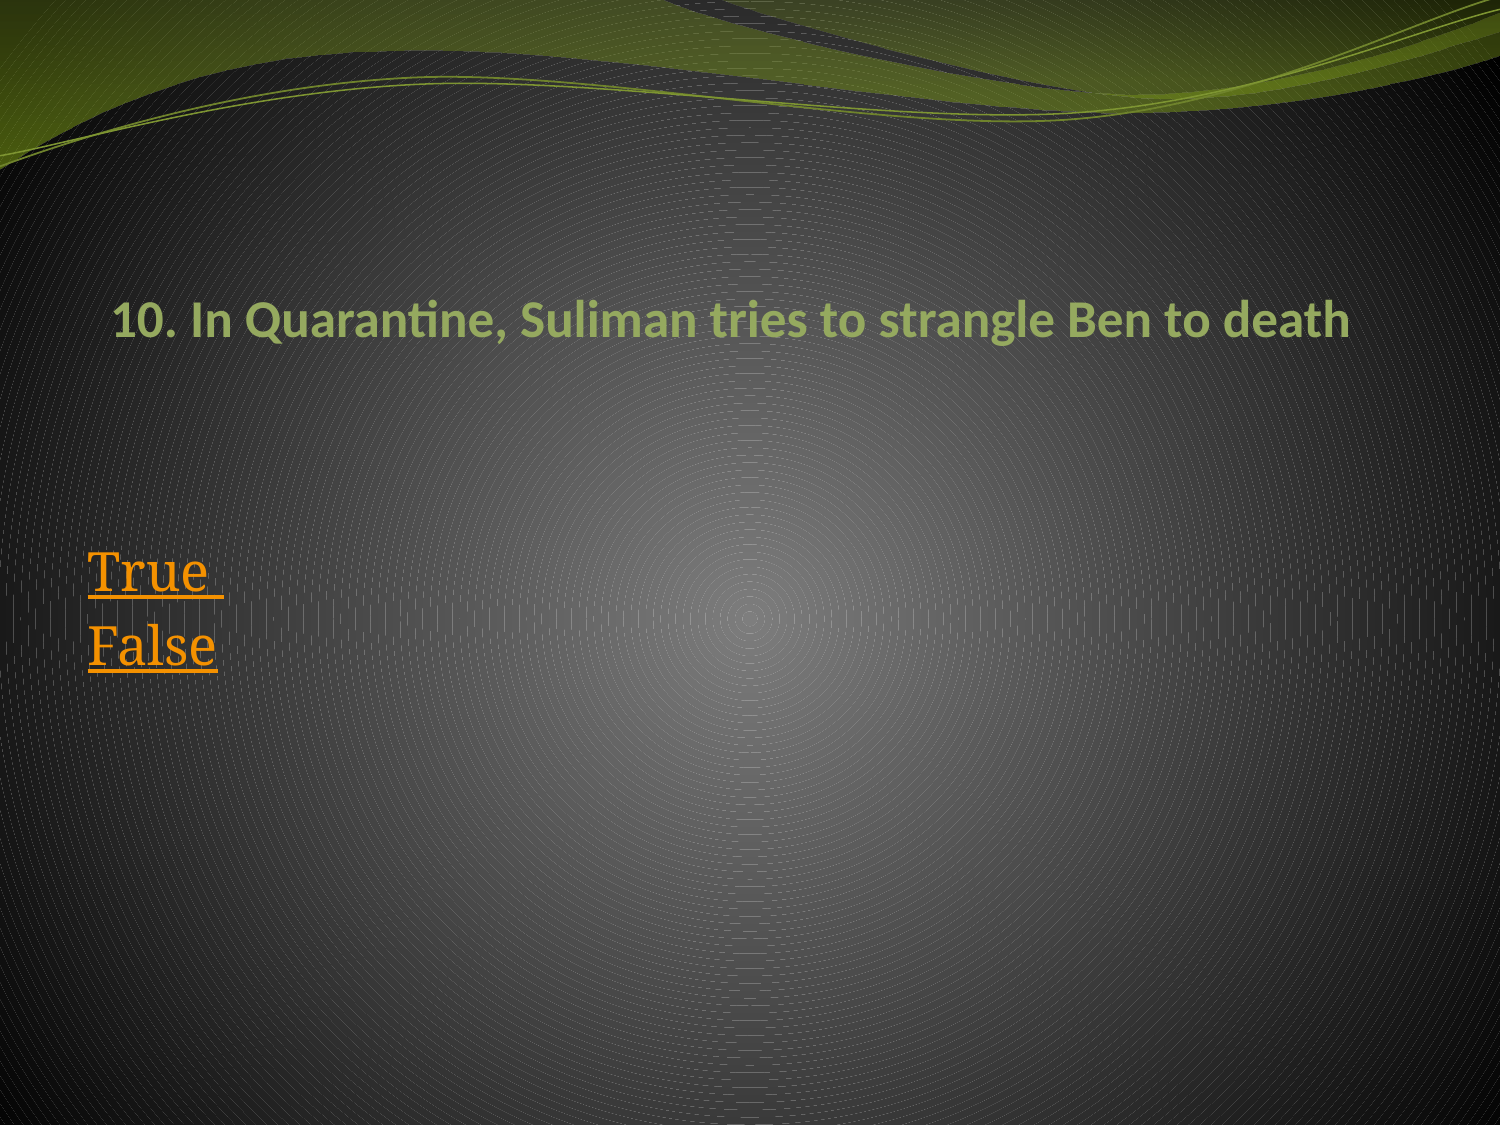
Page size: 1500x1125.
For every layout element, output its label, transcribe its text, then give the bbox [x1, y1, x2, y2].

title 10. In Quarantine, Suliman tries to strangle Ben to death [88, 255, 1377, 348]
subtitle True False [87, 529, 1376, 818]
